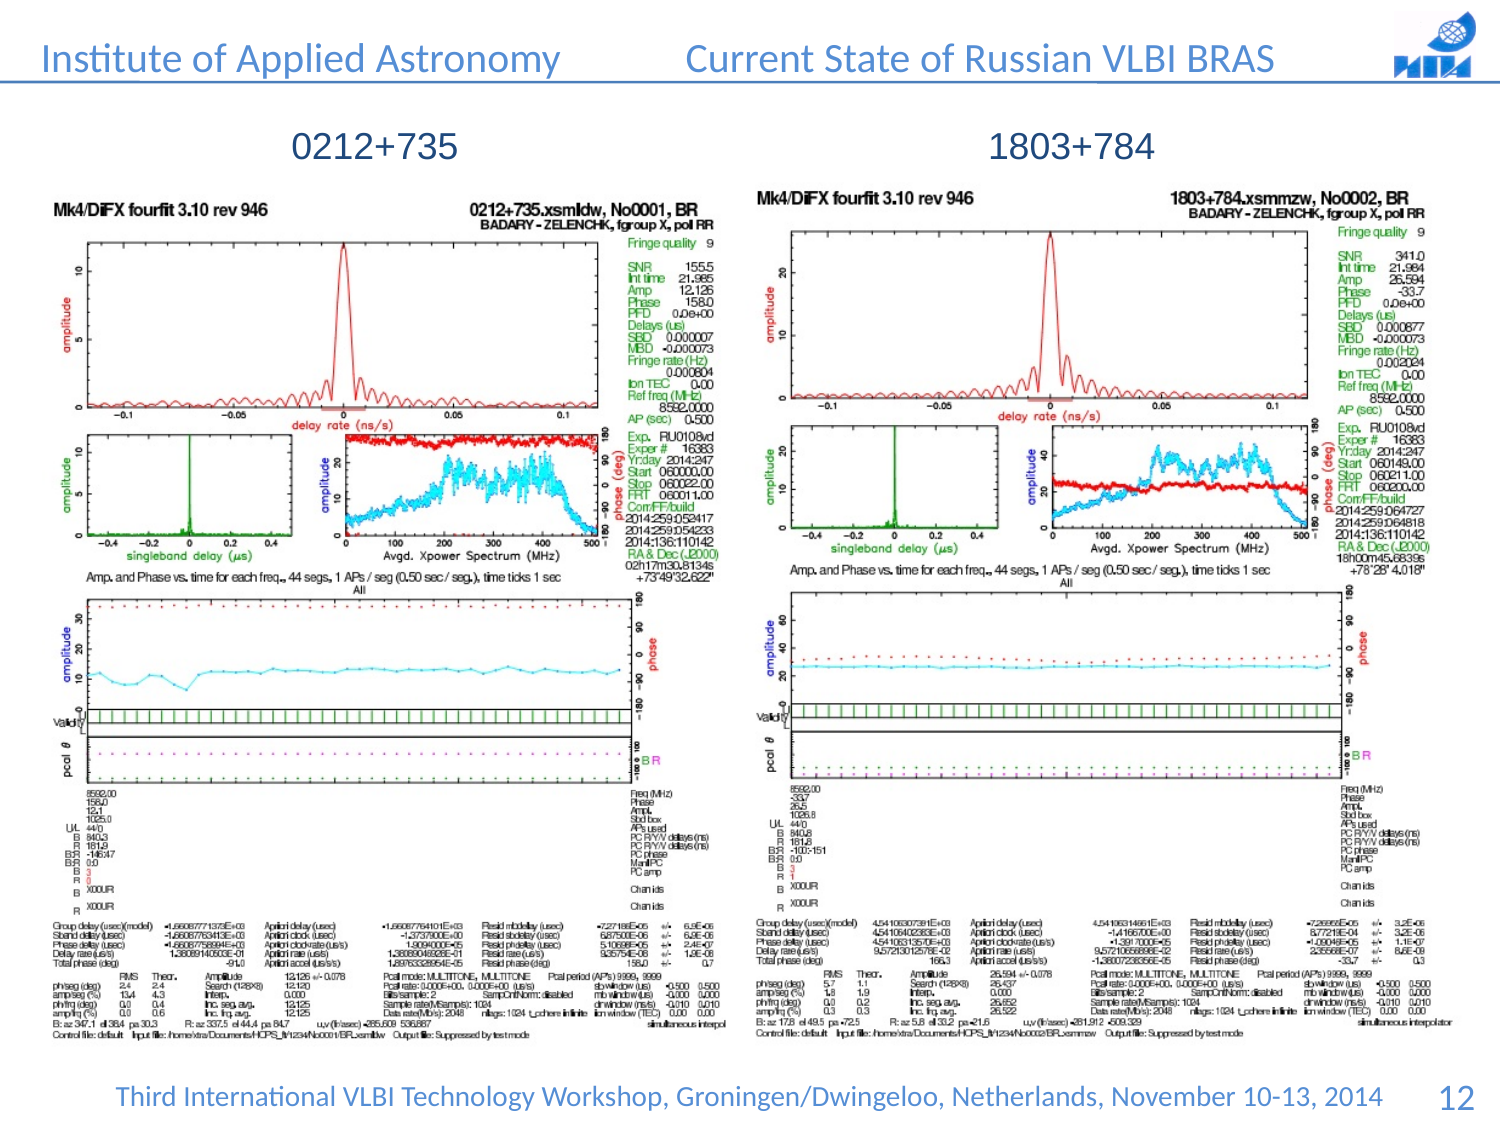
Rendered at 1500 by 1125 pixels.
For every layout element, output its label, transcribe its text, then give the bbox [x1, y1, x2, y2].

picture [1394, 11, 1476, 78]
picture [23, 163, 1476, 1055]
text_box 0212+735 [276, 115, 474, 174]
text_box 1803+784 [973, 115, 1171, 162]
